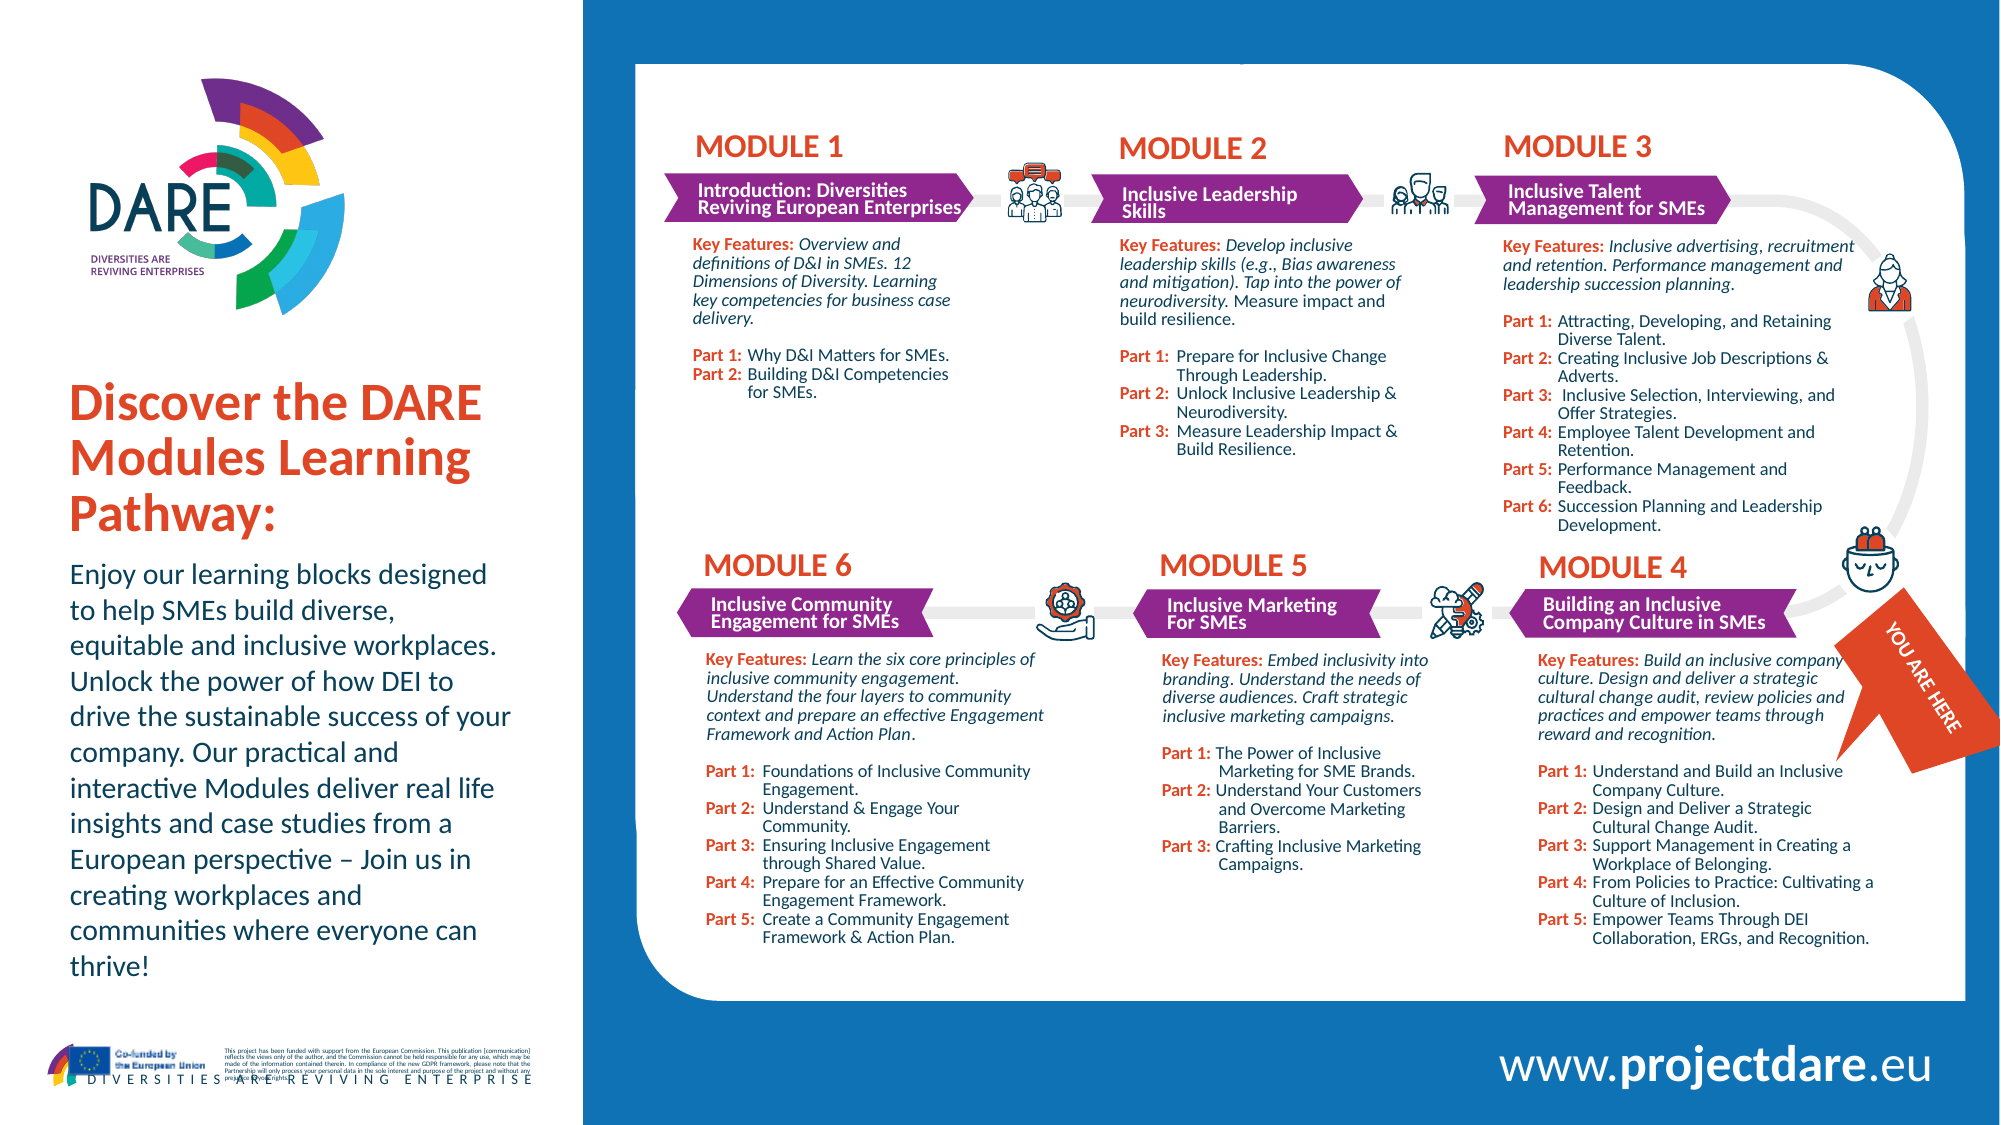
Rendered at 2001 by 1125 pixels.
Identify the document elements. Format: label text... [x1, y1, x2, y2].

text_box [1391, 172, 1449, 215]
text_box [1800, 623, 1993, 787]
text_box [676, 535, 1065, 1000]
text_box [67, 1040, 547, 1088]
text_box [1132, 535, 1453, 925]
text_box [1841, 526, 1900, 593]
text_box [1430, 582, 1484, 640]
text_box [1091, 118, 1422, 491]
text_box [635, 64, 1966, 1001]
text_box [664, 116, 979, 433]
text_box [1036, 582, 1095, 642]
text_box www.projectdare.eu [1465, 1022, 1948, 1099]
picture [0, 40, 430, 365]
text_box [1474, 117, 1879, 568]
text_box [582, 0, 2000, 1125]
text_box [1868, 253, 1912, 312]
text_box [1509, 568, 1890, 982]
text_box Discover the DARE Modules Learning Pathway: Enjoy our learning blocks designed to help SMEs build diverse, equitable and inclusive workplaces. Unlock the power of how DEI to drive the sustainable success of your company. Our practical and interactive Modules deliver real life insights and case studies from a European perspective – Join us in creating workplaces and communities where everyone can thrive! [55, 368, 528, 1055]
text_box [1007, 162, 1062, 223]
